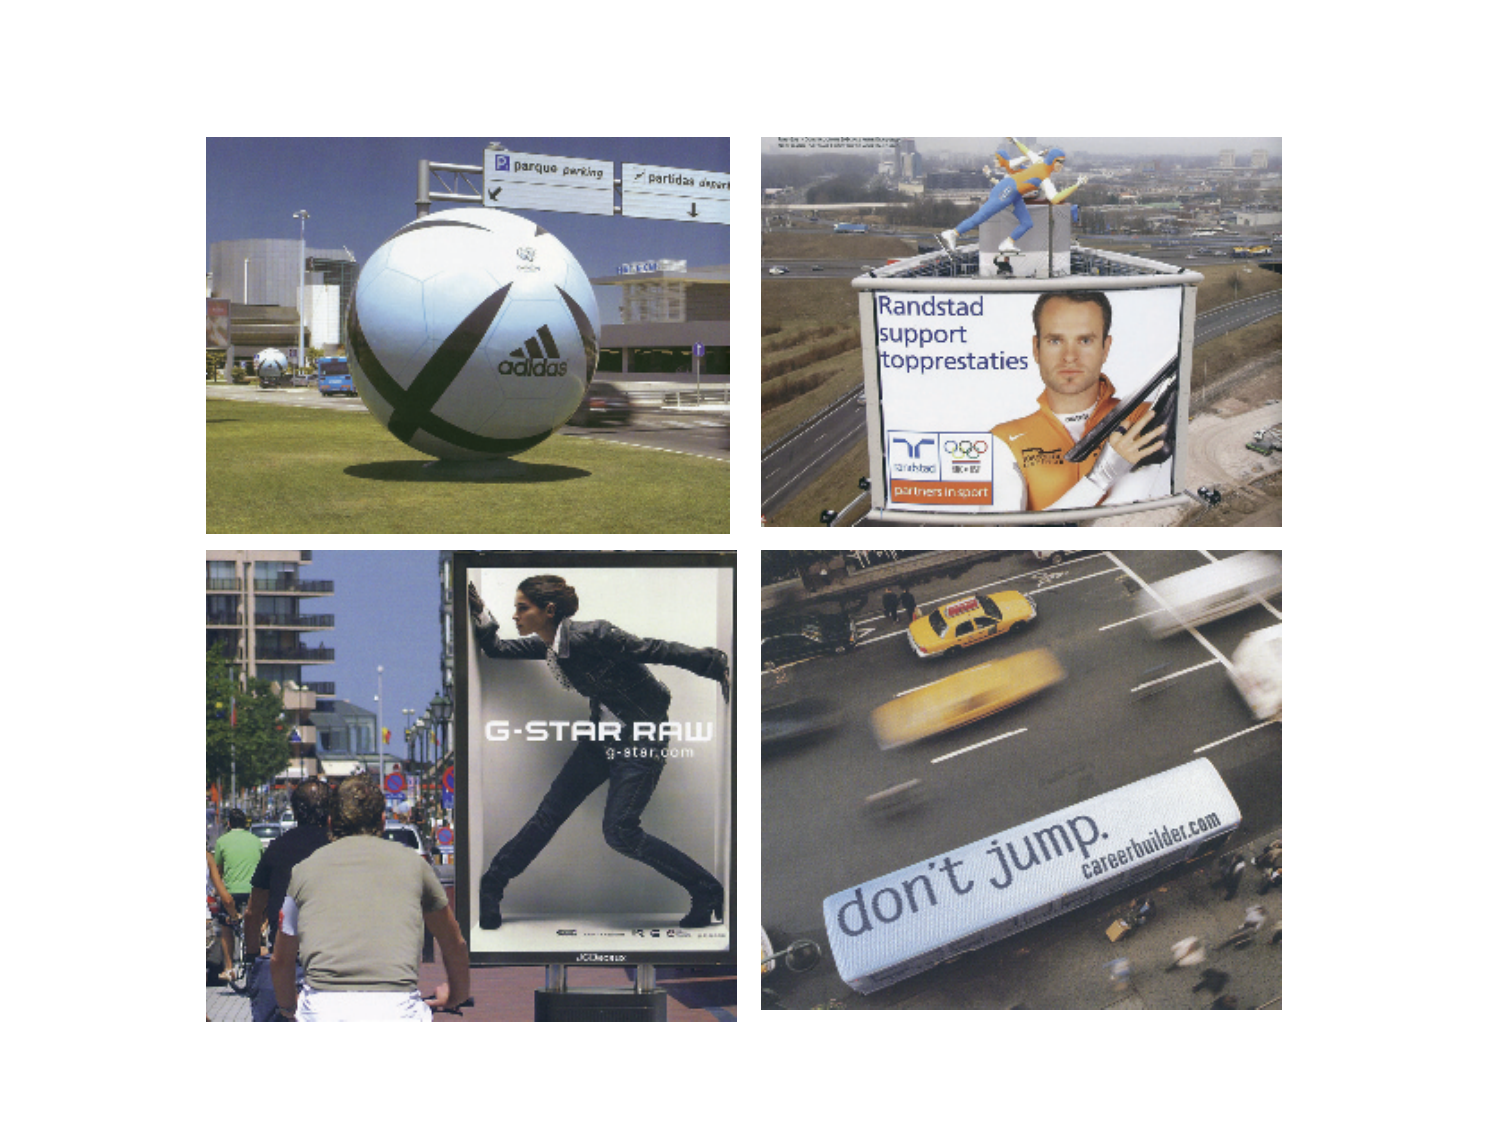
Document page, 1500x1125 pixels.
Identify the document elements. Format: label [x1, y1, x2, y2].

picture [761, 136, 1282, 527]
picture [206, 136, 731, 534]
picture [761, 550, 1282, 1010]
picture [206, 550, 737, 1022]
